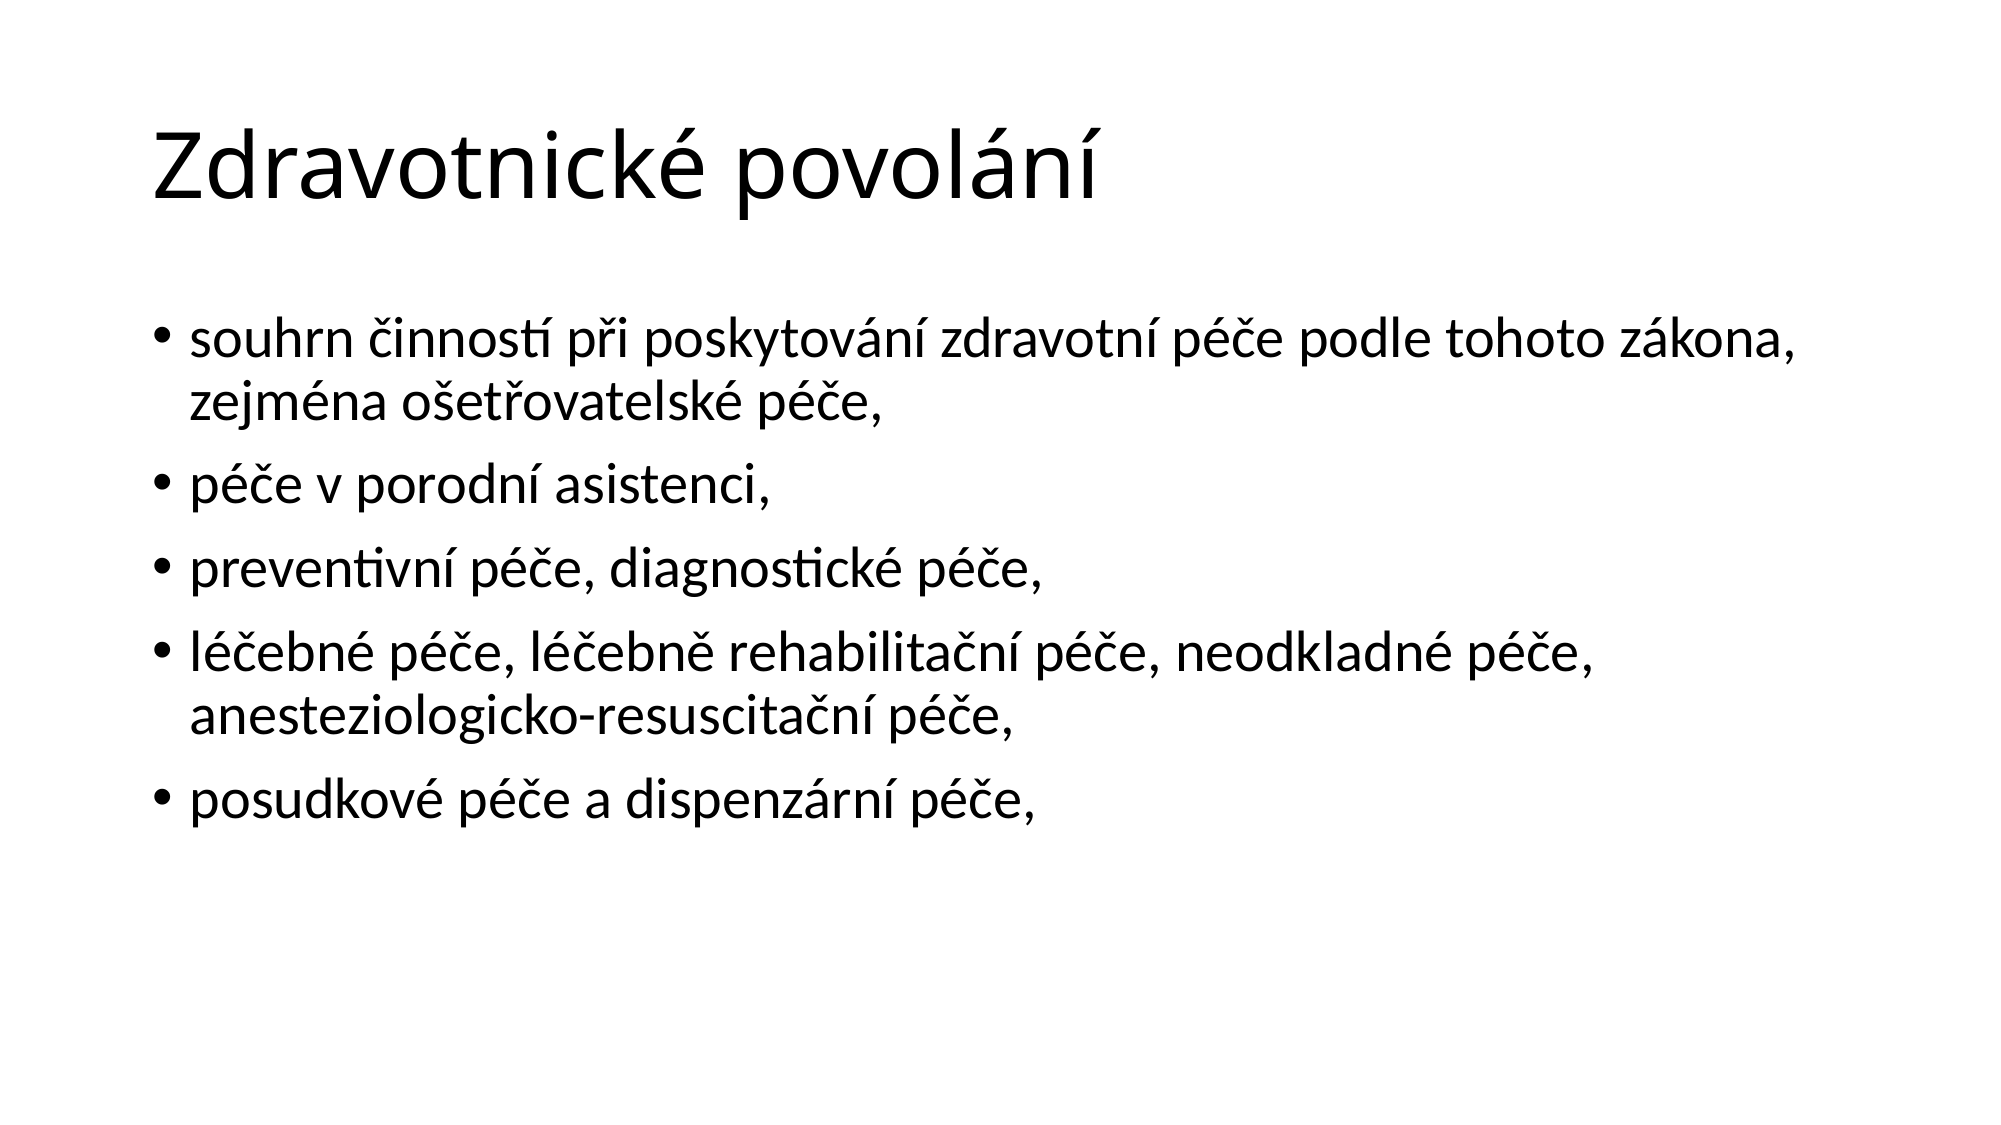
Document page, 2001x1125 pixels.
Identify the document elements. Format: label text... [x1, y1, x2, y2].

list souhrn činností při poskytování zdravotní péče podle tohoto zákona, zejména ošetřovatelské péče, péče v porodní asistenci, preventivní péče, diagnostické péče, léčebné péče, léčebně rehabilitační péče, neodkladné péče, anesteziologicko-resuscitační péče, posudkové péče a dispenzární péče, [137, 299, 1863, 1014]
title Zdravotnické povolání [137, 59, 1863, 278]
